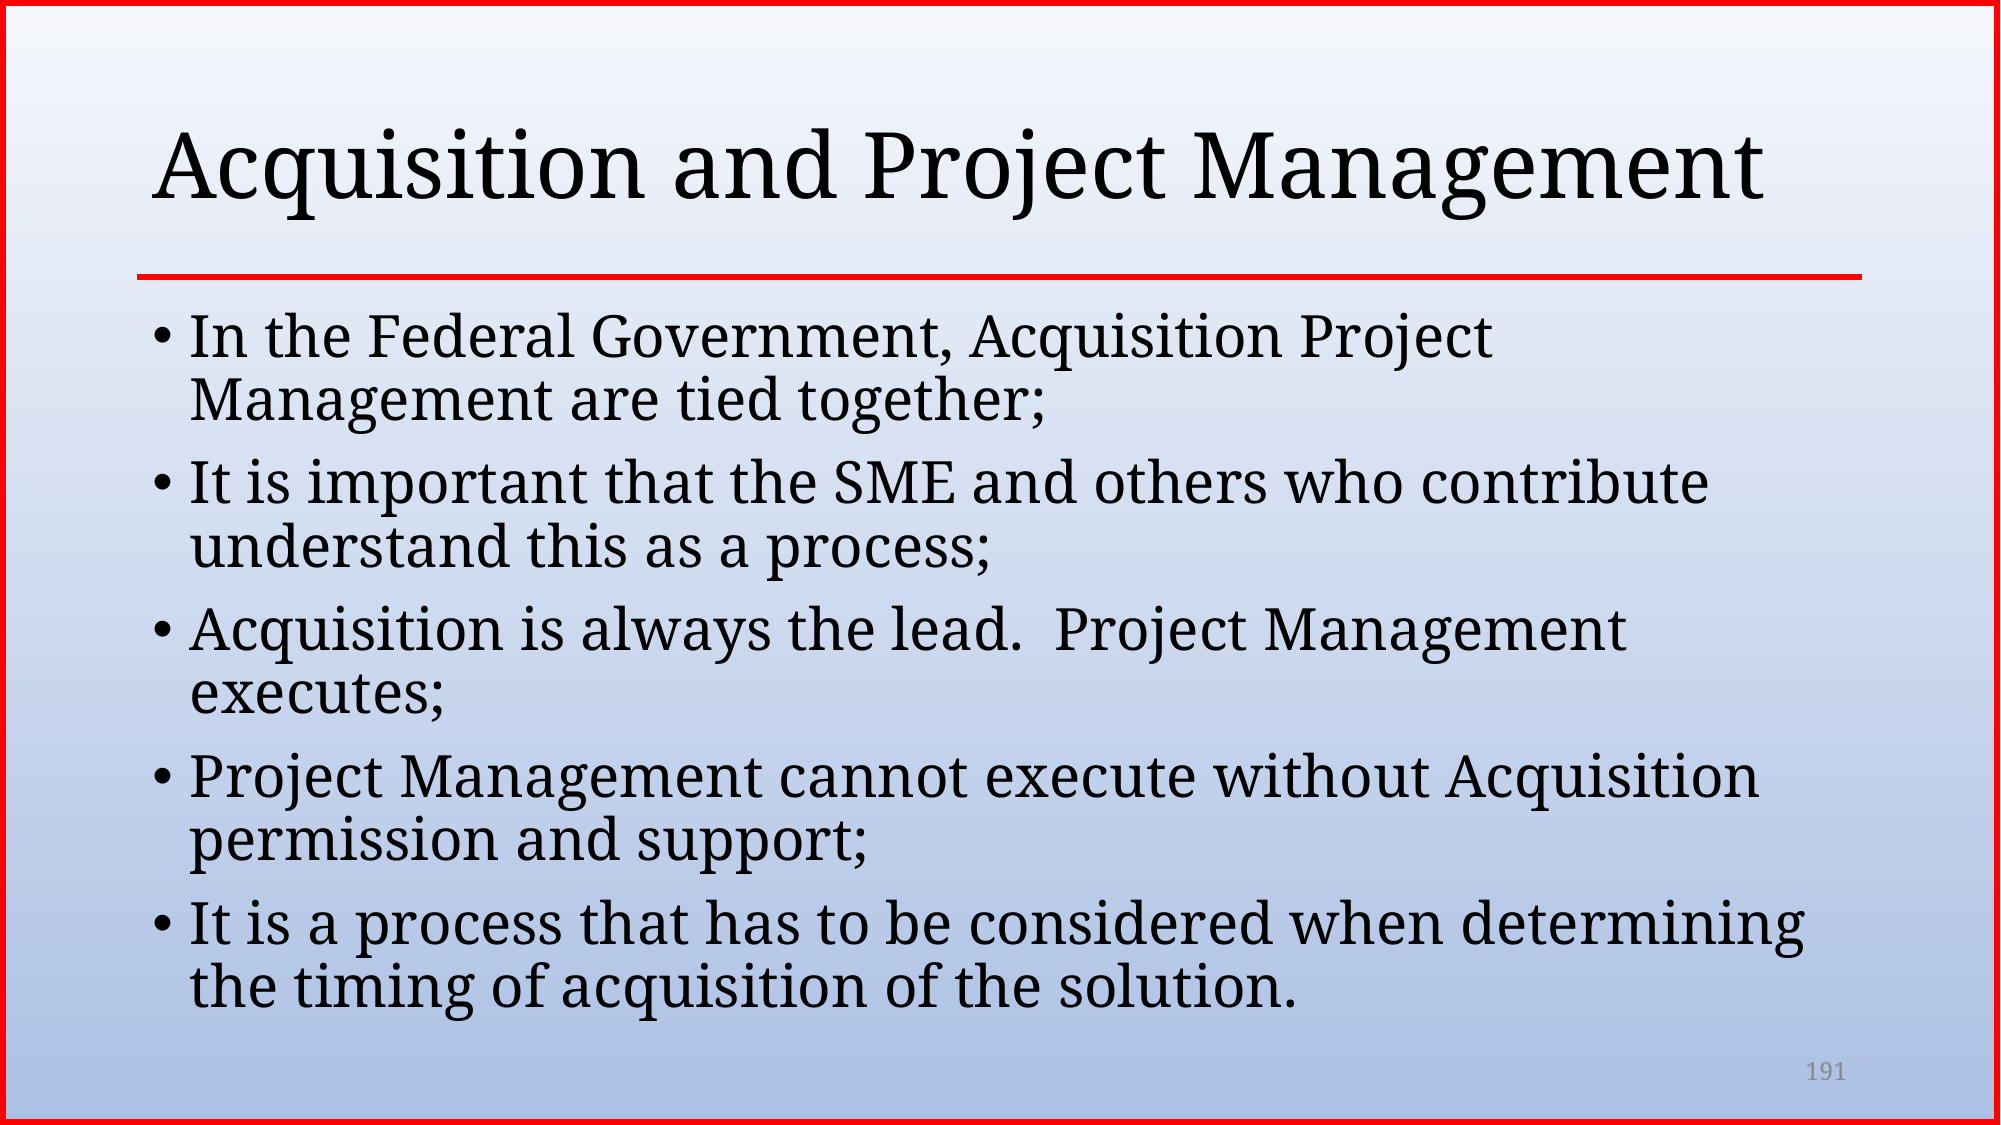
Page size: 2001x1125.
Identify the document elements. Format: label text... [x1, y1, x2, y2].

slide_number 191 [1412, 1042, 1863, 1103]
list In the Federal Government, Acquisition Project Management are tied together; It is important that the SME and others who contribute understand this as a process; Acquisition is always the lead. Project Management executes; Project Management cannot execute without Acquisition permission and support; It is a process that has to be considered when determining the timing of acquisition of the solution. [137, 299, 1863, 1014]
title Acquisition and Project Management [137, 59, 1863, 278]
